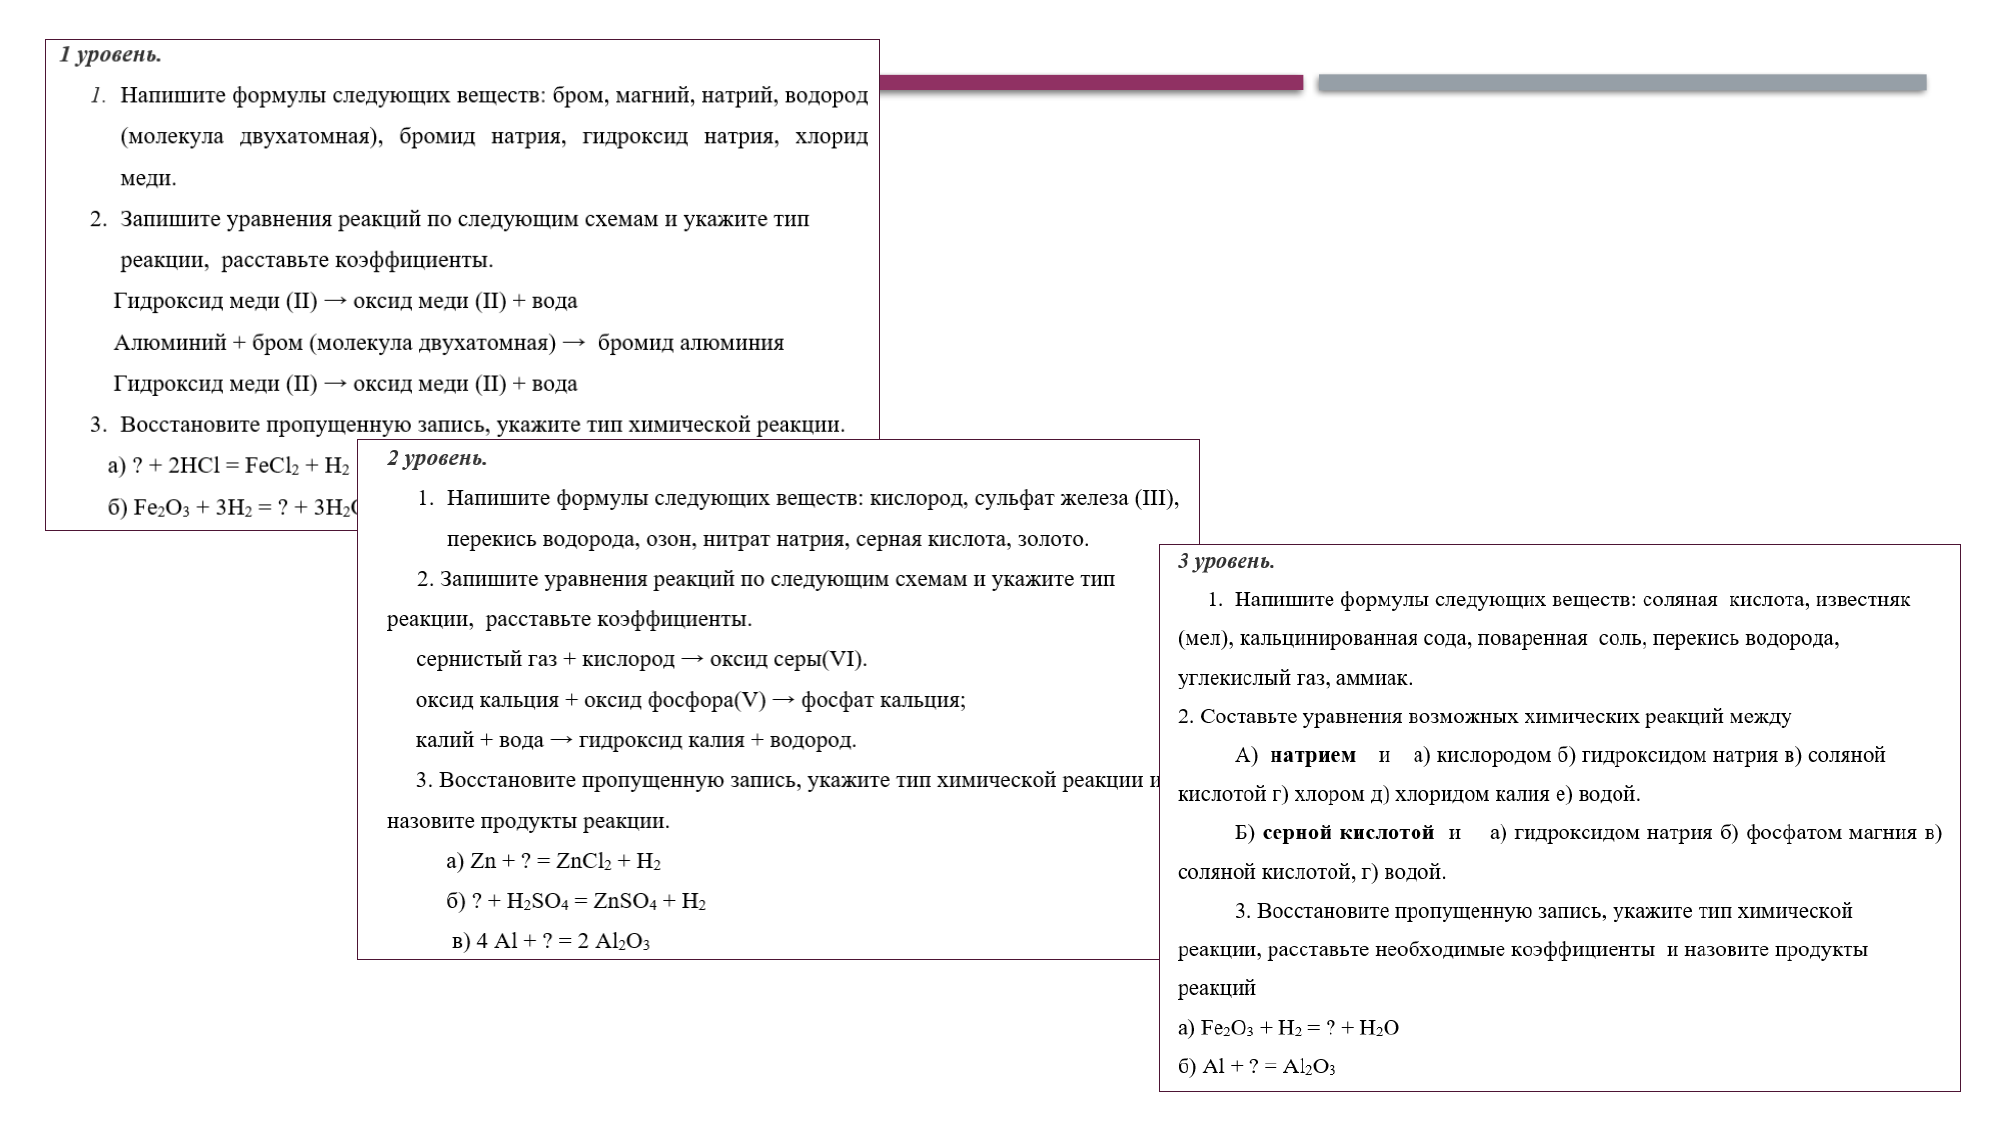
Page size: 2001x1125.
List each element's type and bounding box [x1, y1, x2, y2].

picture [44, 38, 1961, 1093]
